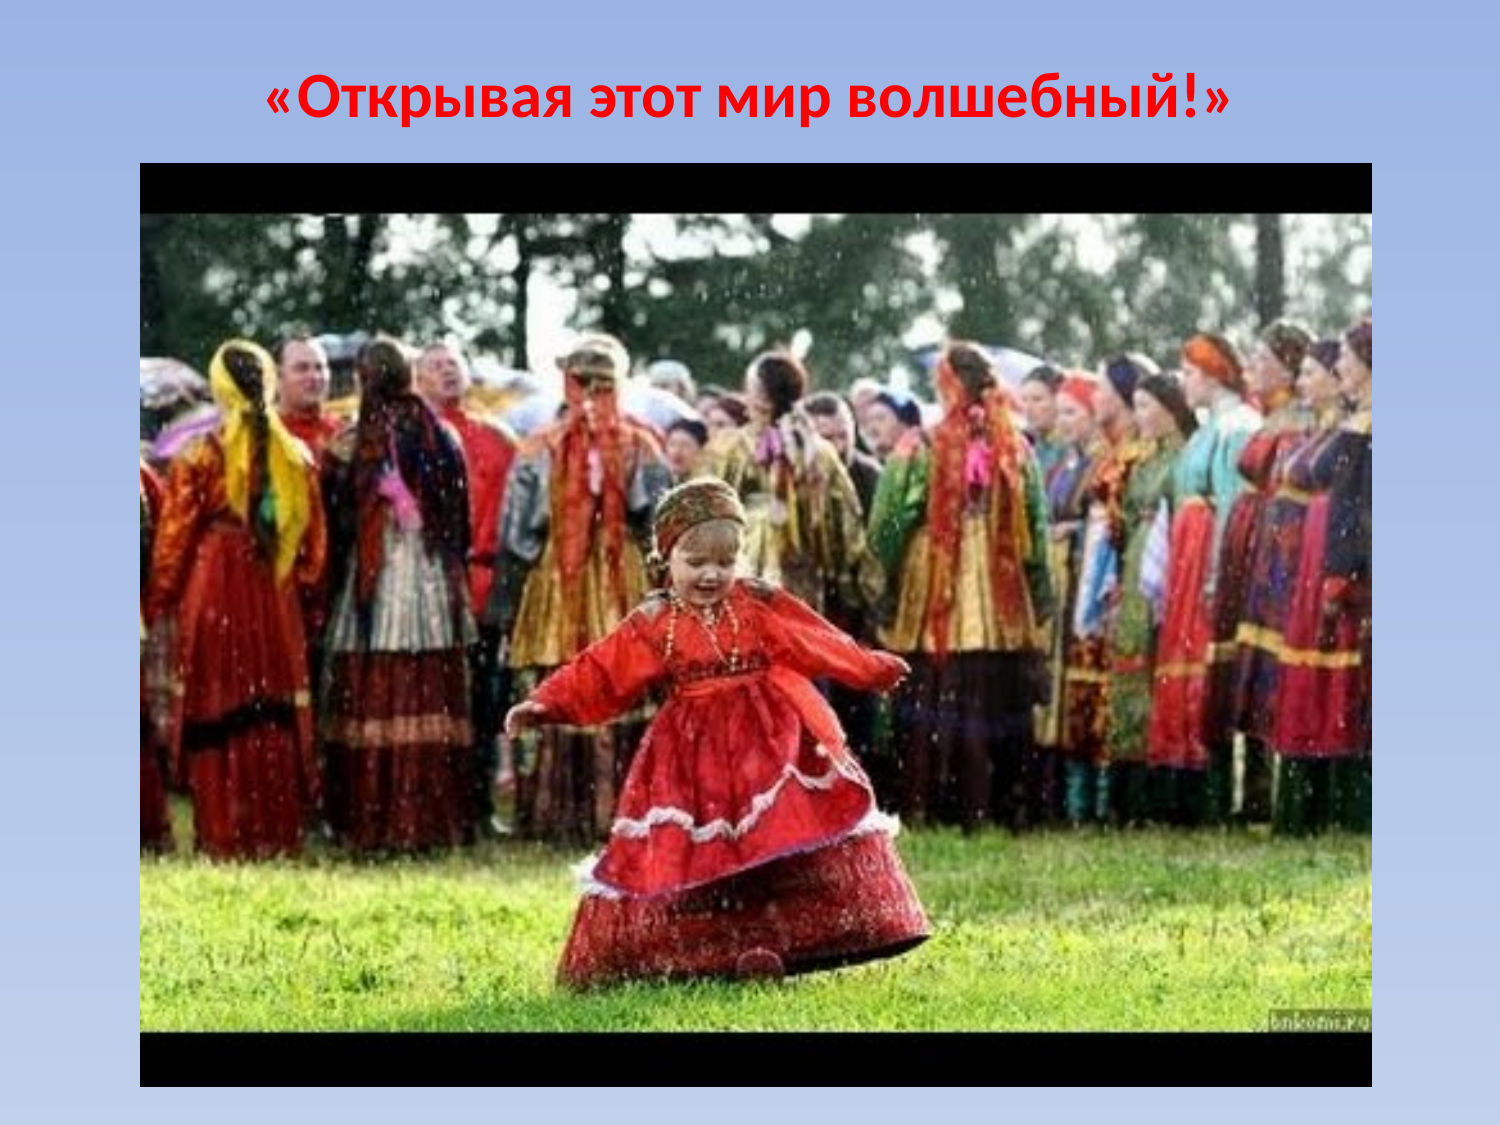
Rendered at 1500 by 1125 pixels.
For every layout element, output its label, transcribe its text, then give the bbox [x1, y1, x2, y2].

title «Открывая этот мир волшебный!» [75, 45, 1425, 233]
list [140, 163, 1372, 1088]
